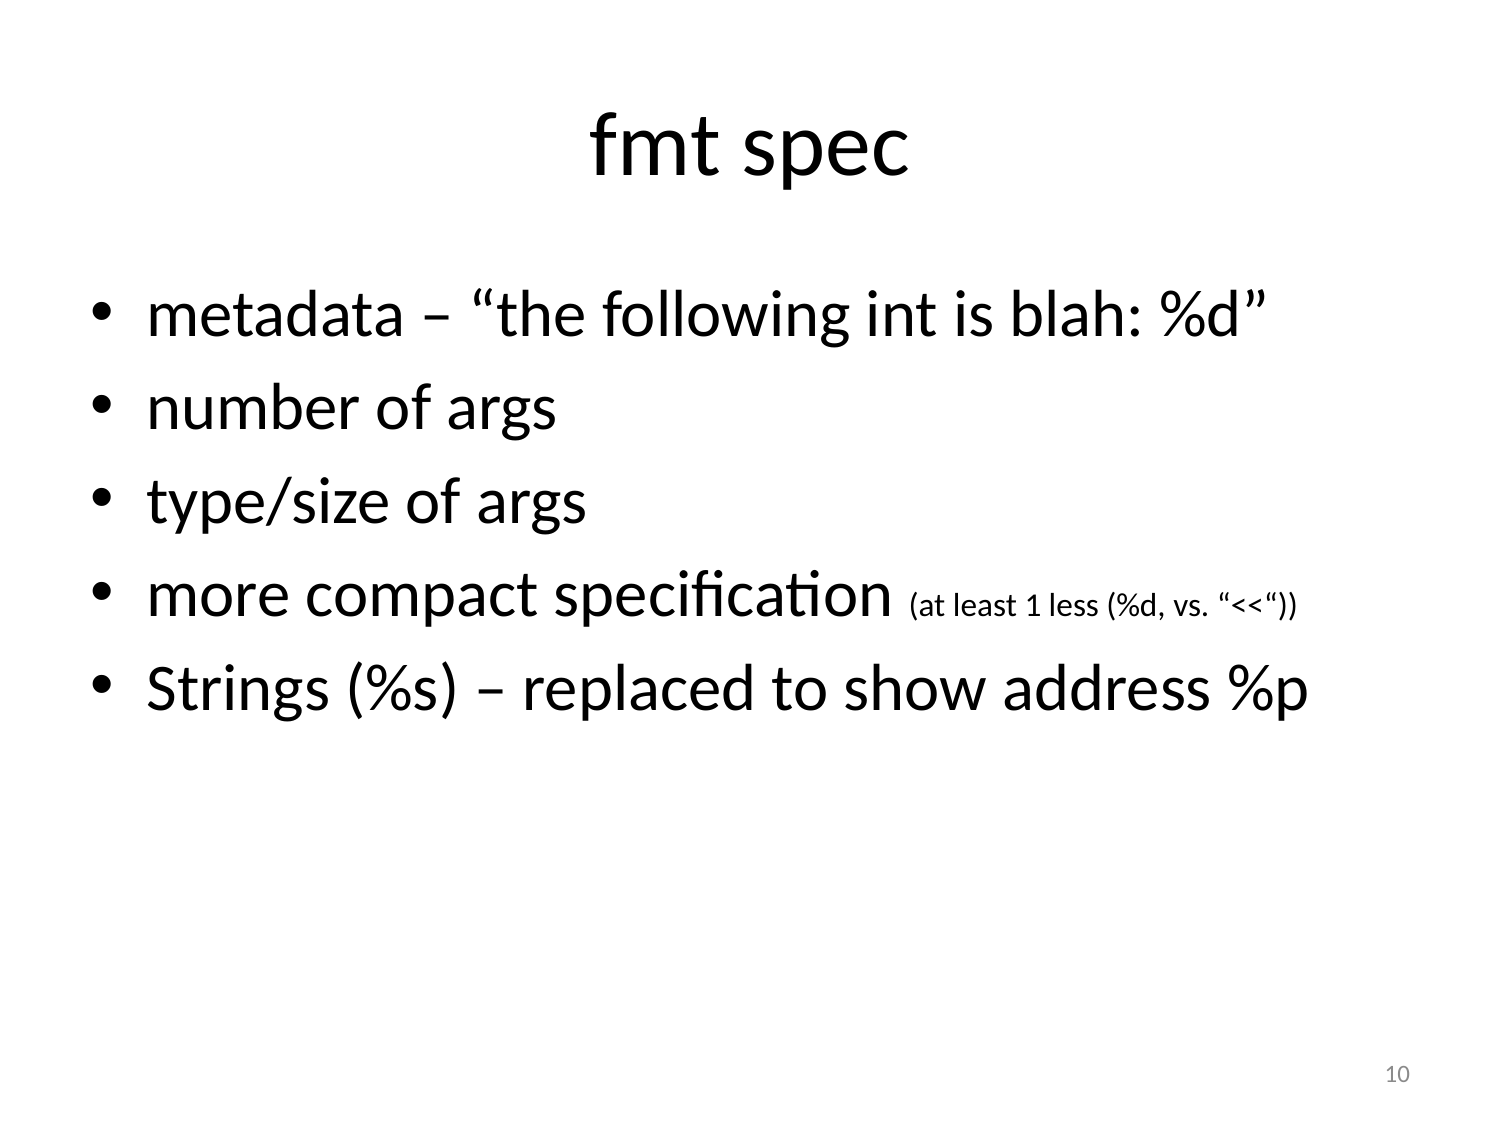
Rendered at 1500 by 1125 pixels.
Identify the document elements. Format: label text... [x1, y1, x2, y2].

title fmt spec [75, 45, 1425, 233]
list metadata – “the following int is blah: %d” number of args type/size of args more compact specification (at least 1 less (%d, vs. “<<“)) Strings (%s) – replaced to show address %p [75, 262, 1425, 1005]
slide_number 10 [1074, 1042, 1425, 1103]
